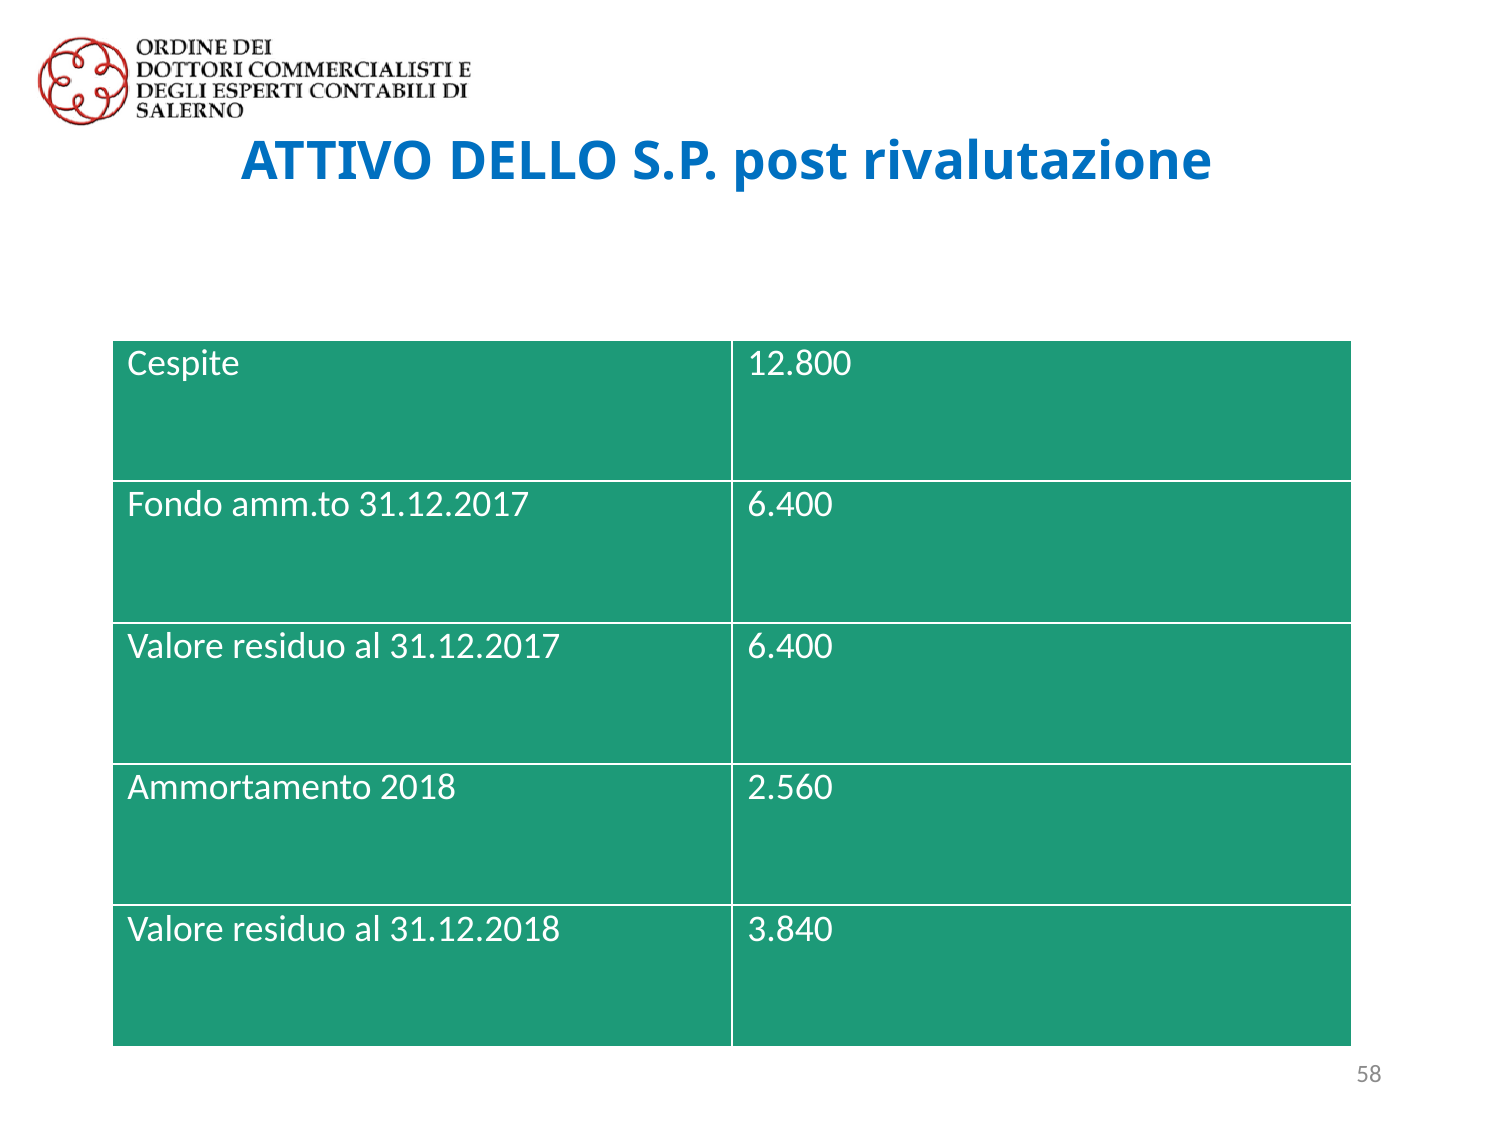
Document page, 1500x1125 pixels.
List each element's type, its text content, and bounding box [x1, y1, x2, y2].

table_header 12.800 [733, 341, 1351, 480]
table_cell 2.560 [733, 765, 1351, 904]
table_cell Ammortamento 2018 [113, 765, 731, 904]
table_header Cespite [113, 341, 731, 480]
slide_number 58 [1059, 1042, 1397, 1103]
picture [29, 29, 479, 127]
table_cell Fondo amm.to 31.12.2017 [113, 482, 731, 622]
table_cell 3.840 [733, 906, 1351, 1046]
table_cell 6.400 [733, 624, 1351, 763]
table_cell 6.400 [733, 482, 1351, 622]
title ATTIVO DELLO S.P. post rivalutazione [58, 126, 1397, 277]
table_cell Valore residuo al 31.12.2017 [113, 624, 731, 763]
table_cell Valore residuo al 31.12.2018 [113, 906, 731, 1046]
